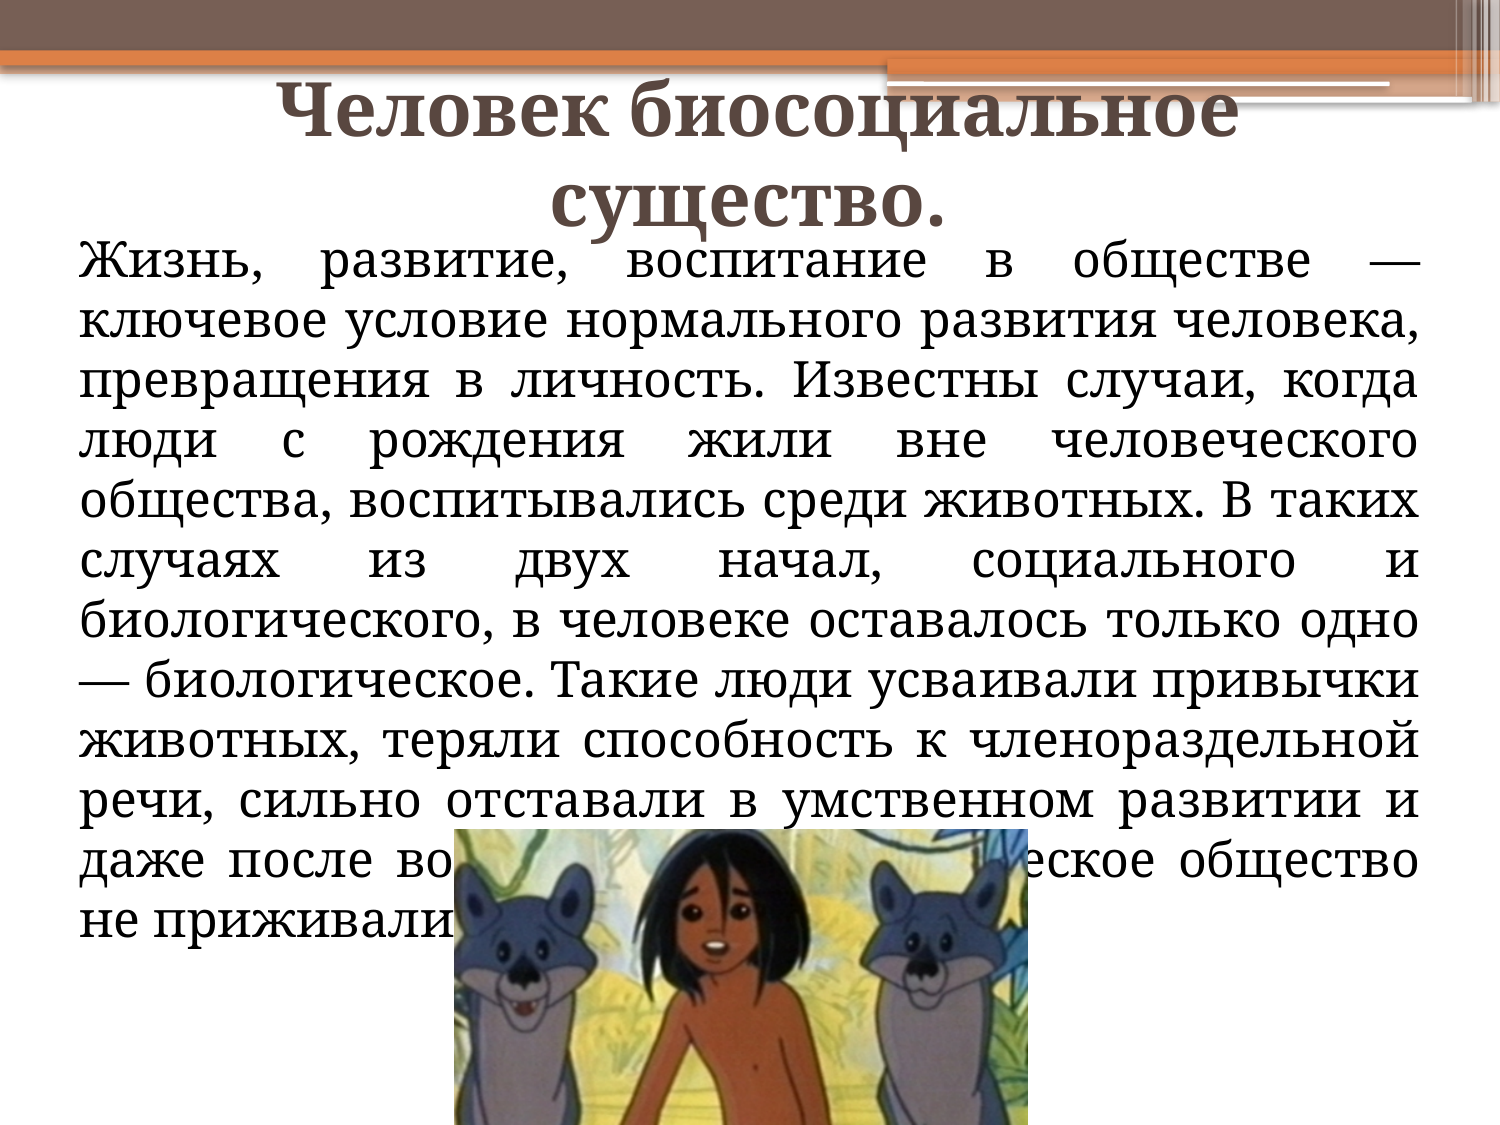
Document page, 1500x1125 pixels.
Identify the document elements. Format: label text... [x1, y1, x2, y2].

text_box Человек биосоциальное существо. [53, 54, 1465, 250]
picture [454, 829, 1029, 1125]
text_box Жизнь, развитие, воспитание в обществе — ключевое условие нормального развития человека, превращения в личность. Известны случаи, когда люди с рождения жили вне человеческого общества, воспитывались среди животных. В таких случаях из двух начал, социального и биологического, в человеке оставалось только одно — биологическое. Такие люди усваивали привычки животных, теряли способность к членораздельной речи, сильно отставали в умственном развитии и даже после возвращения в человеческое общество не приживались в нем. [64, 219, 1436, 955]
